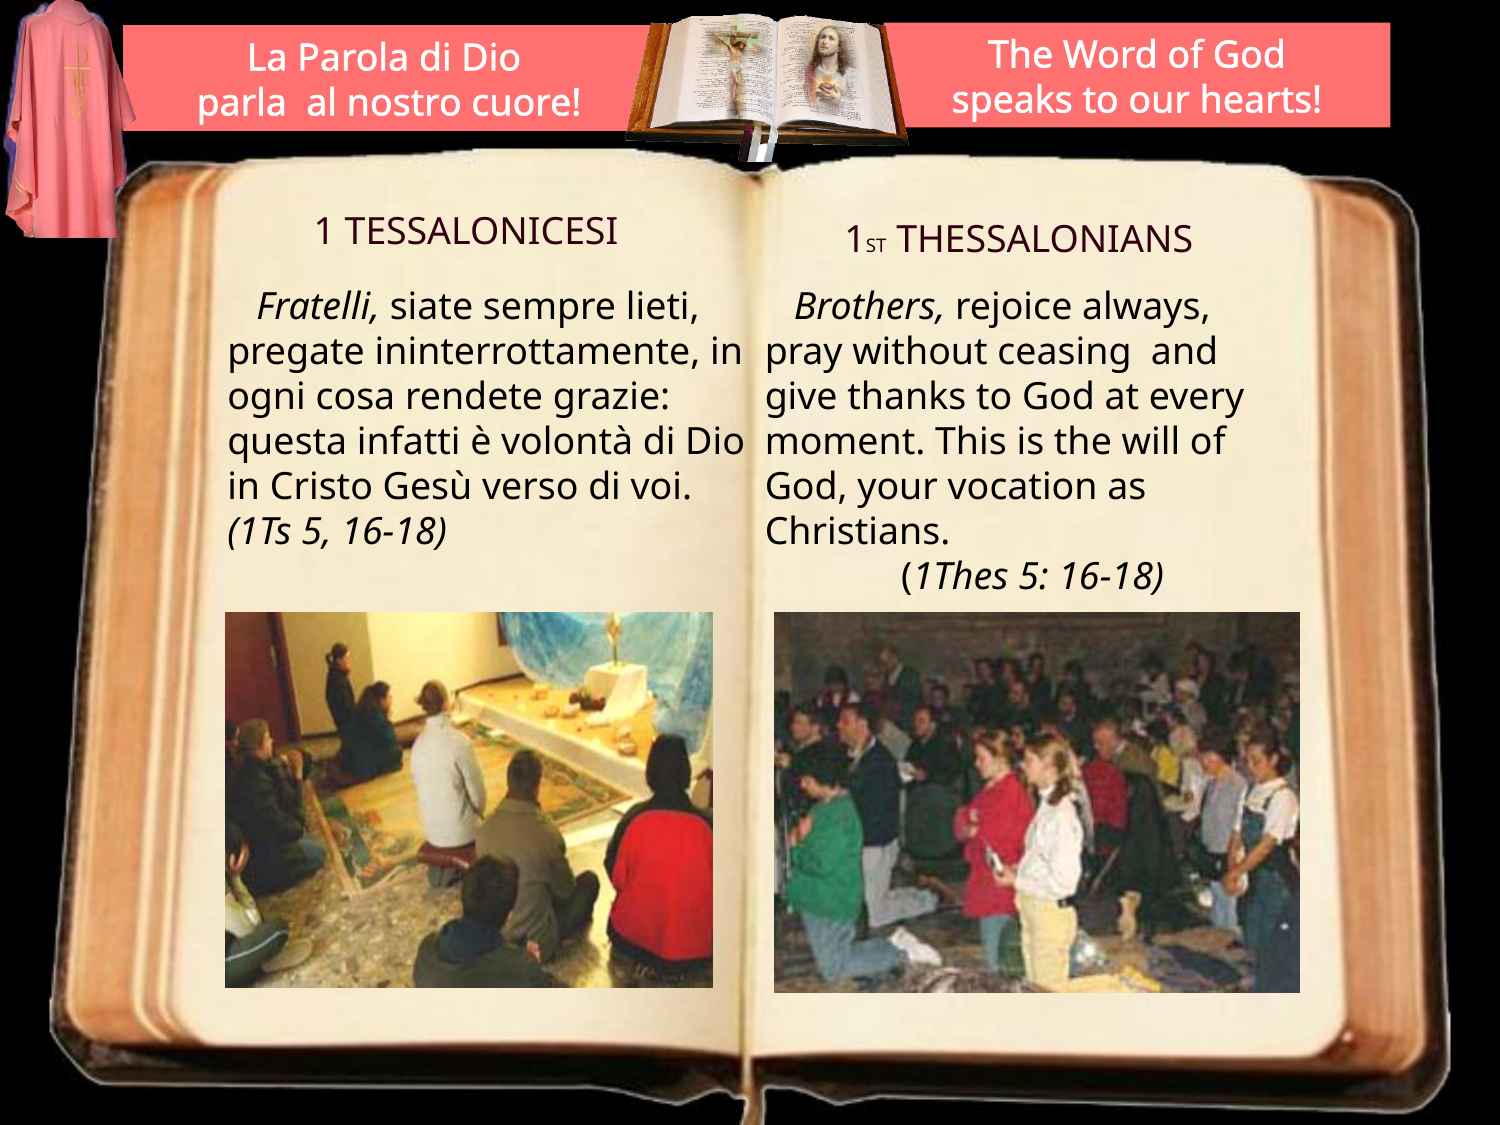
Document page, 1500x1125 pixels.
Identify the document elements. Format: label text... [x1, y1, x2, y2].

text_box 1 TESSALONICESI [199, 199, 713, 260]
text_box The Word of God speaks to our hearts! [913, 22, 1391, 128]
text_box Brothers, rejoice always, pray without ceasing and give thanks to God at every moment. This is the will of God, your vocation as Christians. (1Thes 5: 16-18) [750, 274, 1313, 605]
picture [0, 0, 1500, 1125]
text_box Fratelli, siate sempre lieti, pregate ininterrottamente, in ogni cosa rendete grazie: questa infatti è volontà di Dio in Cristo Gesù verso di voi. (1Ts 5, 16-18) [212, 274, 750, 560]
title 1ST THESSALONIANS [712, 200, 1325, 275]
text_box La Parola di Dio parla al nostro cuore! [138, 25, 612, 131]
